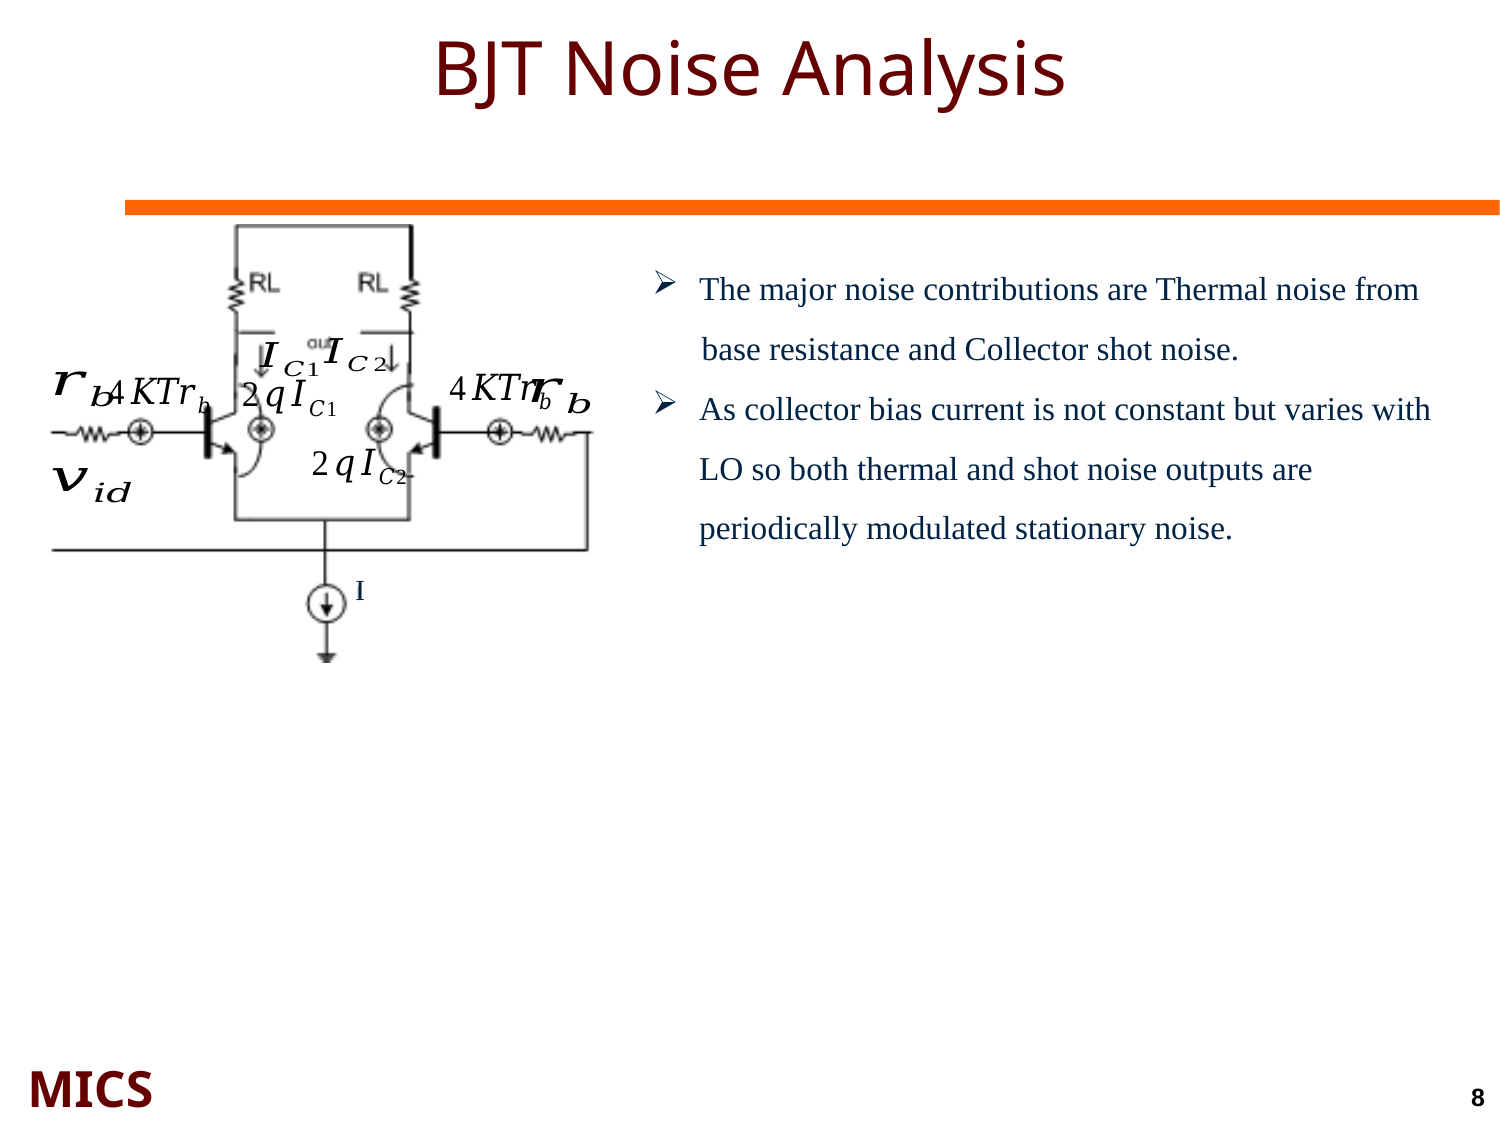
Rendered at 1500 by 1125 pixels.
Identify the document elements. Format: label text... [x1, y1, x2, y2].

slide_number 8 [1425, 1067, 1500, 1125]
text_box The major noise contributions are Thermal noise from base resistance and Collector shot noise. As collector bias current is not constant but varies with LO so both thermal and shot noise outputs are periodically modulated stationary noise. [637, 239, 1475, 554]
text_box BJT Noise Analysis [112, 12, 1388, 200]
picture [49, 224, 594, 663]
